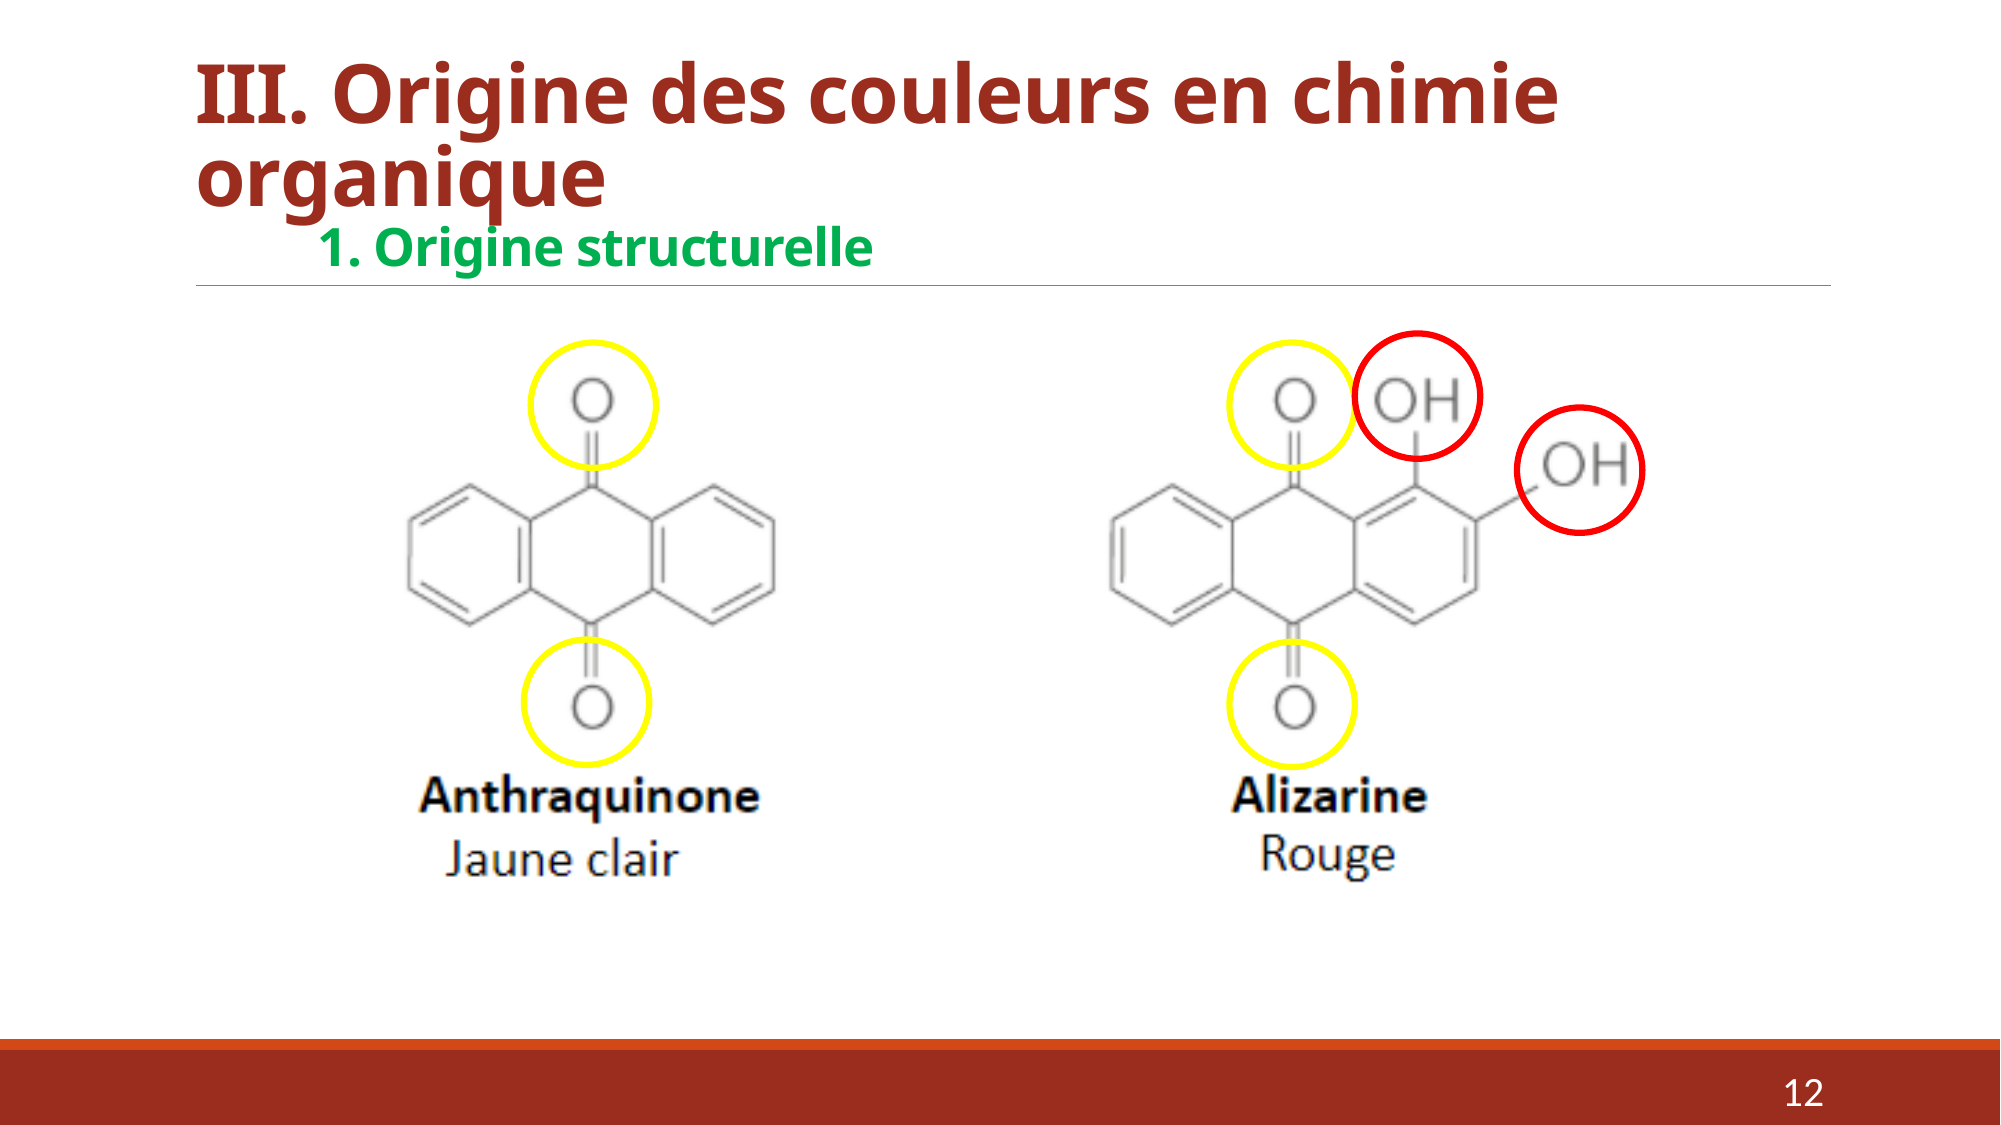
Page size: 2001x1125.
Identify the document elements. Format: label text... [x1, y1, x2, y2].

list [398, 366, 1640, 893]
text_box [545, 341, 642, 363]
title III. Origine des couleurs en chimie organique 1. Origine structurelle [180, 47, 1859, 285]
slide_number 12 [1624, 1059, 1840, 1120]
text_box [1362, 332, 1473, 363]
text_box [1244, 341, 1341, 363]
